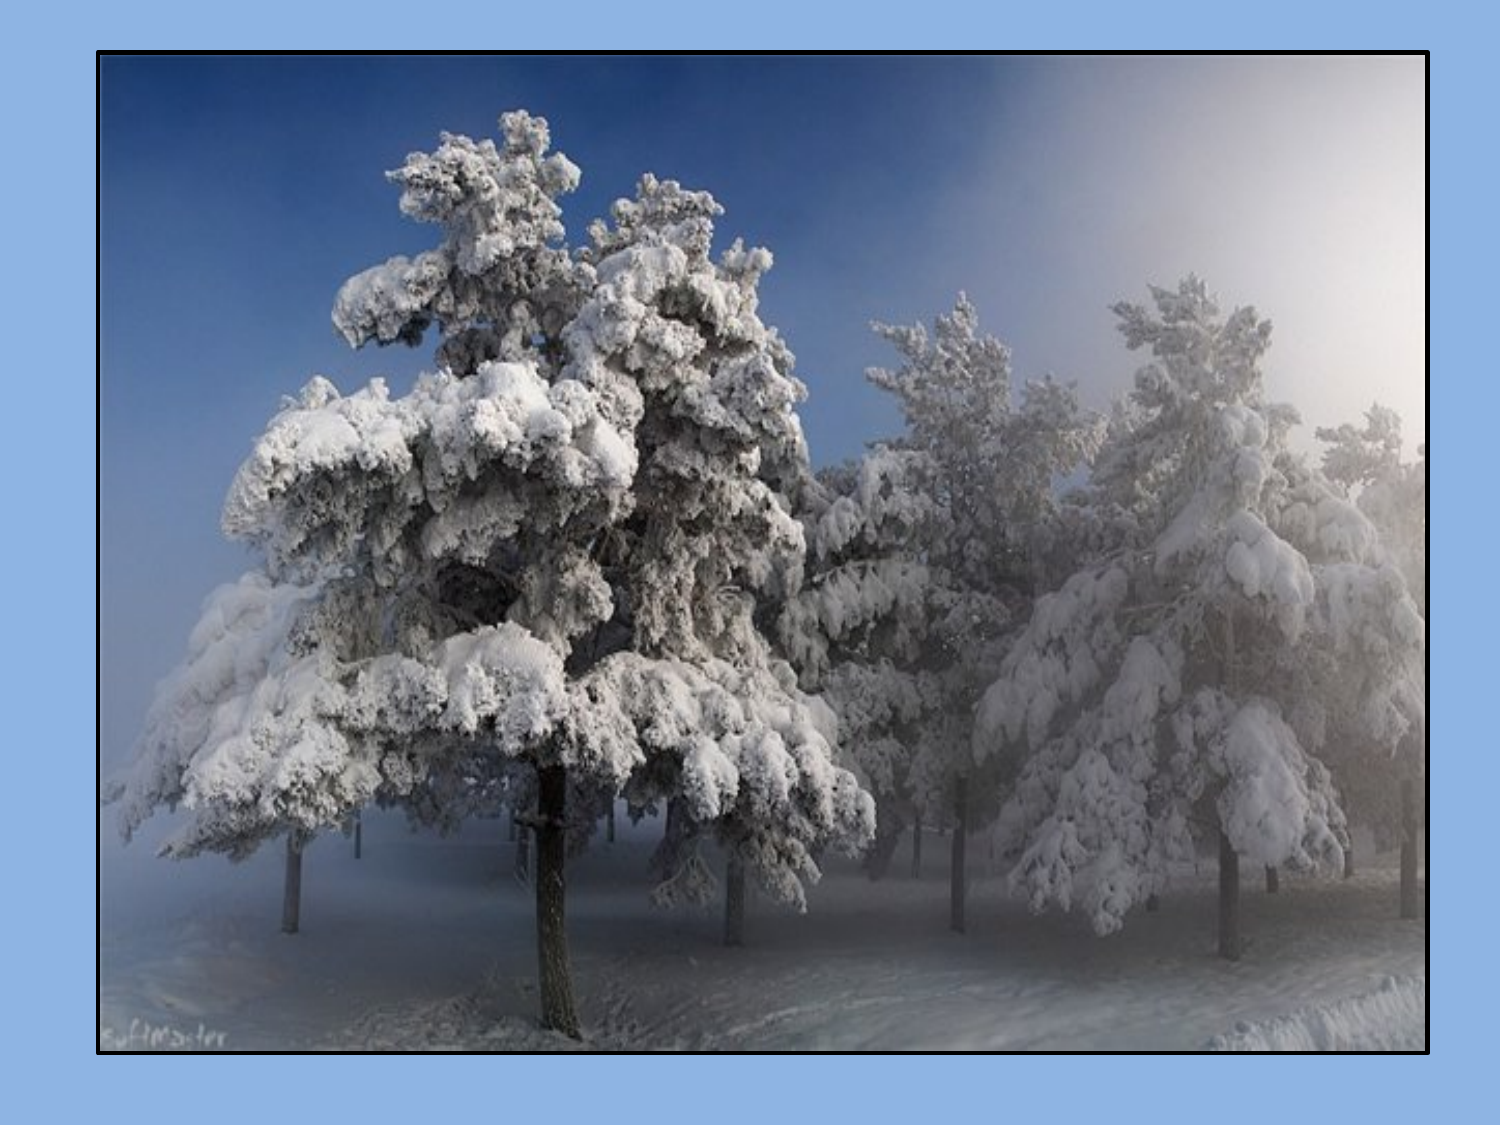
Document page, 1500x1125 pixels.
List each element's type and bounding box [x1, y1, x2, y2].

picture [100, 54, 1426, 1051]
